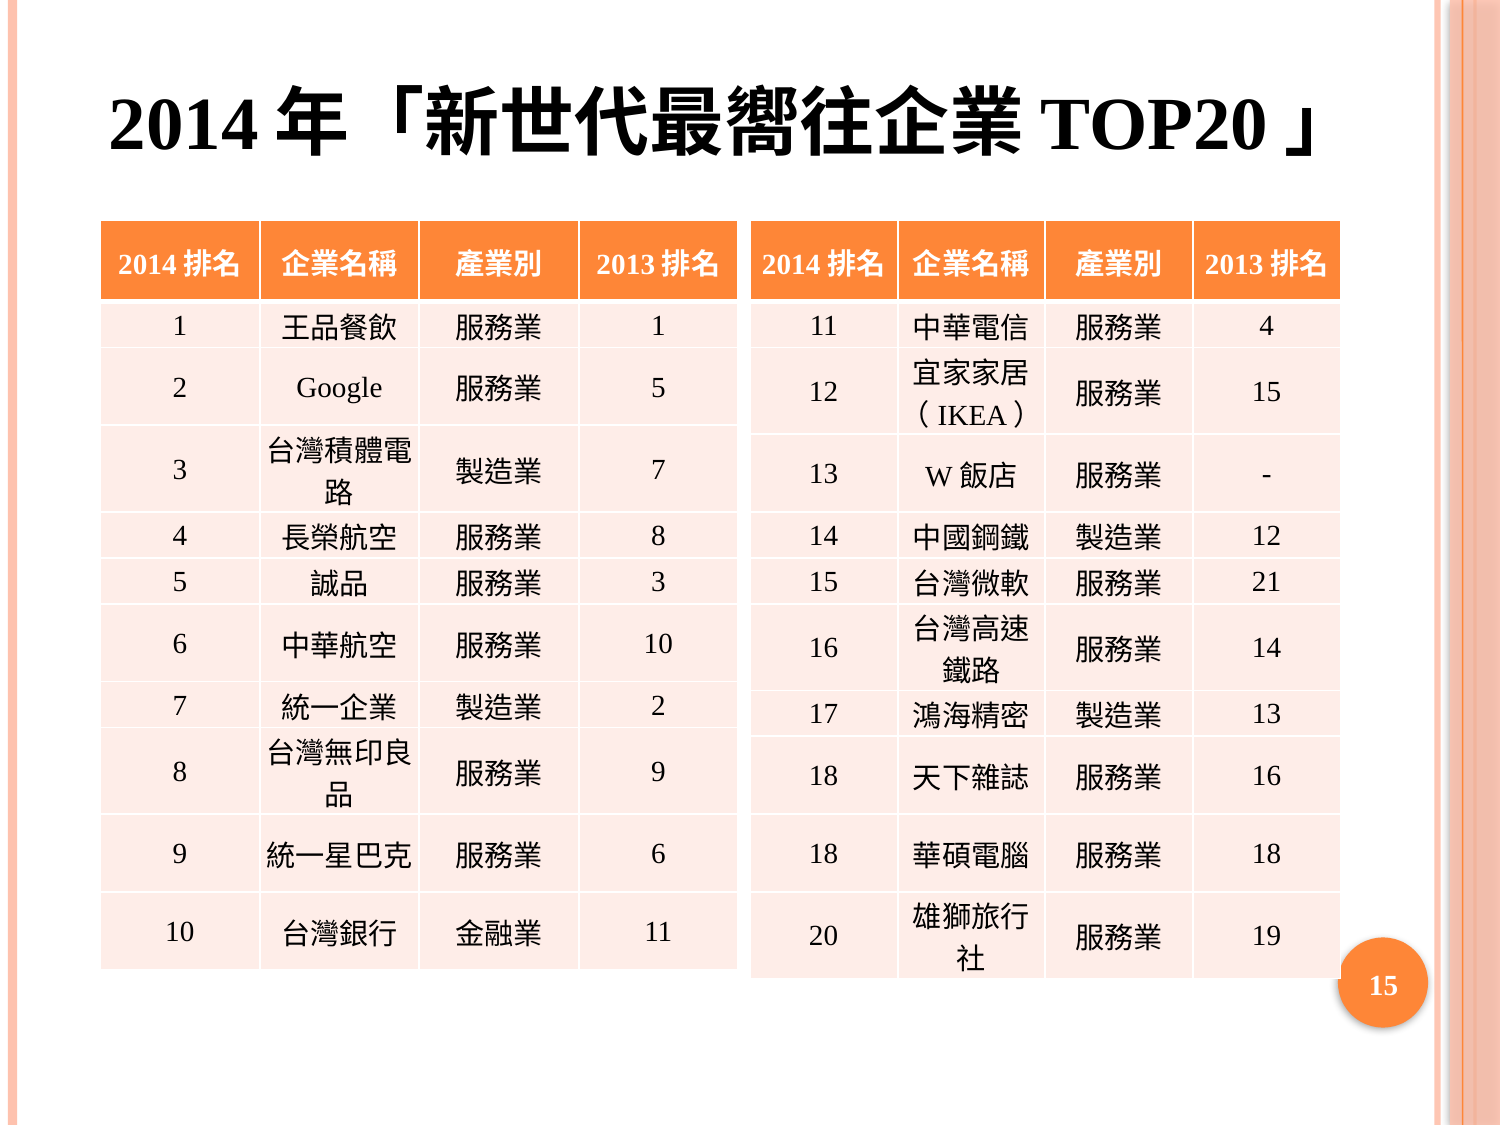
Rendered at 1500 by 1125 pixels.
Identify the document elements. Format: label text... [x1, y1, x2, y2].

table_cell 台灣銀行 [261, 893, 418, 969]
table_cell 製造業 [1046, 513, 1192, 557]
table_cell 台灣高速鐵路 [899, 605, 1044, 690]
table_header 2014排名 [751, 221, 897, 299]
table_cell 5 [580, 348, 737, 424]
table_cell 12 [1194, 513, 1340, 557]
table_cell 13 [751, 435, 897, 511]
table_cell 10 [101, 893, 259, 969]
table_cell 服務業 [420, 348, 578, 424]
table_cell 天下雜誌 [899, 737, 1044, 813]
table_cell 4 [1194, 304, 1340, 347]
table_cell 服務業 [1046, 348, 1192, 433]
table_cell 宜家家居（IKEA） [899, 348, 1044, 433]
table_cell 服務業 [1046, 435, 1192, 511]
table_cell 服務業 [1046, 815, 1192, 891]
table_cell 2 [580, 682, 737, 727]
table_cell 台灣無印良品 [261, 728, 418, 813]
table_header 產業別 [1046, 221, 1192, 299]
table_cell 統一企業 [261, 682, 418, 727]
table_cell 7 [580, 426, 737, 511]
table_cell 18 [1194, 815, 1340, 891]
table_cell 15 [751, 559, 897, 603]
table_cell 6 [101, 605, 259, 681]
table_cell W飯店 [899, 435, 1044, 511]
title 2014年「新世代最嚮往企業Top20」 [76, 66, 1392, 173]
table_cell 1 [580, 304, 737, 347]
table_cell 服務業 [420, 559, 578, 603]
table_cell 11 [751, 304, 897, 347]
table_cell 金融業 [420, 893, 578, 969]
table_cell 服務業 [420, 513, 578, 557]
table_cell 5 [101, 559, 259, 603]
table_cell 15 [1194, 348, 1340, 433]
table_cell 19 [1194, 893, 1340, 978]
table_cell 台灣積體電路 [261, 426, 418, 511]
table_cell 3 [580, 559, 737, 603]
table_cell 服務業 [1046, 893, 1192, 978]
table_cell 9 [580, 728, 737, 813]
table_header 企業名稱 [899, 221, 1044, 299]
table_cell 12 [751, 348, 897, 433]
table_cell 18 [751, 815, 897, 891]
table_cell 製造業 [420, 682, 578, 727]
table_cell - [1194, 435, 1340, 511]
table_cell 14 [1194, 605, 1340, 690]
table_cell 中華電信 [899, 304, 1044, 347]
table_cell 13 [1194, 691, 1340, 735]
table_cell Google [261, 348, 418, 424]
table_cell 16 [1194, 737, 1340, 813]
table_cell 台灣微軟 [899, 559, 1044, 603]
table_header 2013排名 [1194, 221, 1340, 299]
table_header 2013排名 [580, 221, 737, 299]
table_cell 服務業 [420, 605, 578, 681]
table_cell 鴻海精密 [899, 691, 1044, 735]
table_header 企業名稱 [261, 221, 418, 299]
table_cell 8 [580, 513, 737, 557]
table_cell 14 [751, 513, 897, 557]
table_cell 雄獅旅行社 [899, 893, 1044, 978]
table_cell 4 [101, 513, 259, 557]
table_cell 16 [751, 605, 897, 690]
table_cell 服務業 [420, 304, 578, 347]
table_cell 17 [751, 691, 897, 735]
table_cell 王品餐飲 [261, 304, 418, 347]
slide_number 15 [1333, 940, 1434, 1026]
table_cell 中華航空 [261, 605, 418, 681]
table_cell 10 [580, 605, 737, 681]
table_header 2014排名 [101, 221, 259, 299]
table_cell 統一星巴克 [261, 815, 418, 891]
table_cell 9 [101, 815, 259, 891]
table_cell 7 [101, 682, 259, 727]
table_cell 21 [1194, 559, 1340, 603]
table_cell 製造業 [420, 426, 578, 511]
table_cell 6 [580, 815, 737, 891]
table_cell 1 [101, 304, 259, 347]
table_cell 20 [751, 893, 897, 978]
table_cell 服務業 [1046, 559, 1192, 603]
table_cell 11 [580, 893, 737, 969]
table_cell 服務業 [420, 728, 578, 813]
table_cell 誠品 [261, 559, 418, 603]
table_cell 服務業 [420, 815, 578, 891]
table_cell 8 [101, 728, 259, 813]
table_cell 服務業 [1046, 304, 1192, 347]
table_cell 服務業 [1046, 605, 1192, 690]
table_cell 2 [101, 348, 259, 424]
table_cell 製造業 [1046, 691, 1192, 735]
table_cell 18 [751, 737, 897, 813]
table_cell 3 [101, 426, 259, 511]
table_cell 華碩電腦 [899, 815, 1044, 891]
table_cell 中國鋼鐵 [899, 513, 1044, 557]
table_header 產業別 [420, 221, 578, 299]
table_cell 長榮航空 [261, 513, 418, 557]
table_cell 服務業 [1046, 737, 1192, 813]
